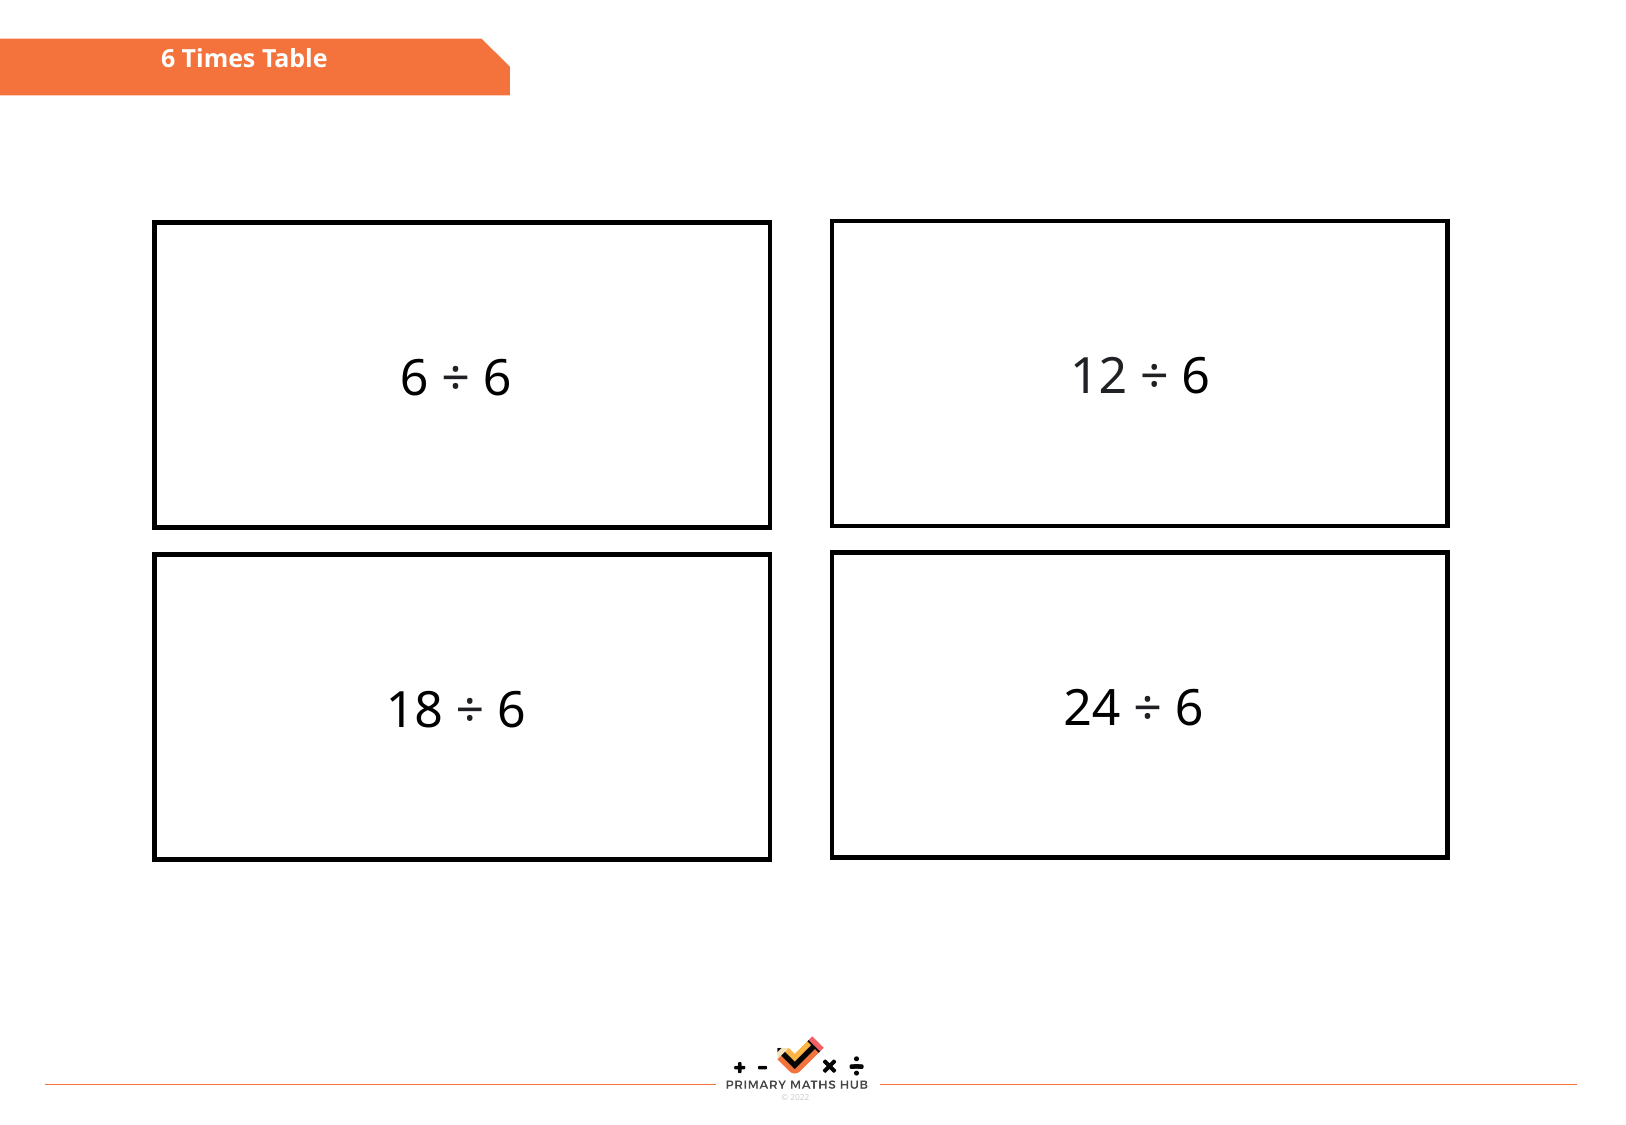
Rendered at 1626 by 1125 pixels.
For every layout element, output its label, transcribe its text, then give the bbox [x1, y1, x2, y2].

text_box 6 ÷ 6 [153, 222, 771, 529]
text_box 18 ÷ 6 [153, 553, 771, 860]
text_box 12 ÷ 6 [831, 220, 1449, 527]
picture [722, 1034, 872, 1094]
text_box © 2022 [720, 1084, 870, 1110]
text_box 24 ÷ 6 [831, 552, 1449, 859]
text_box 6 Times Table [0, 37, 511, 97]
